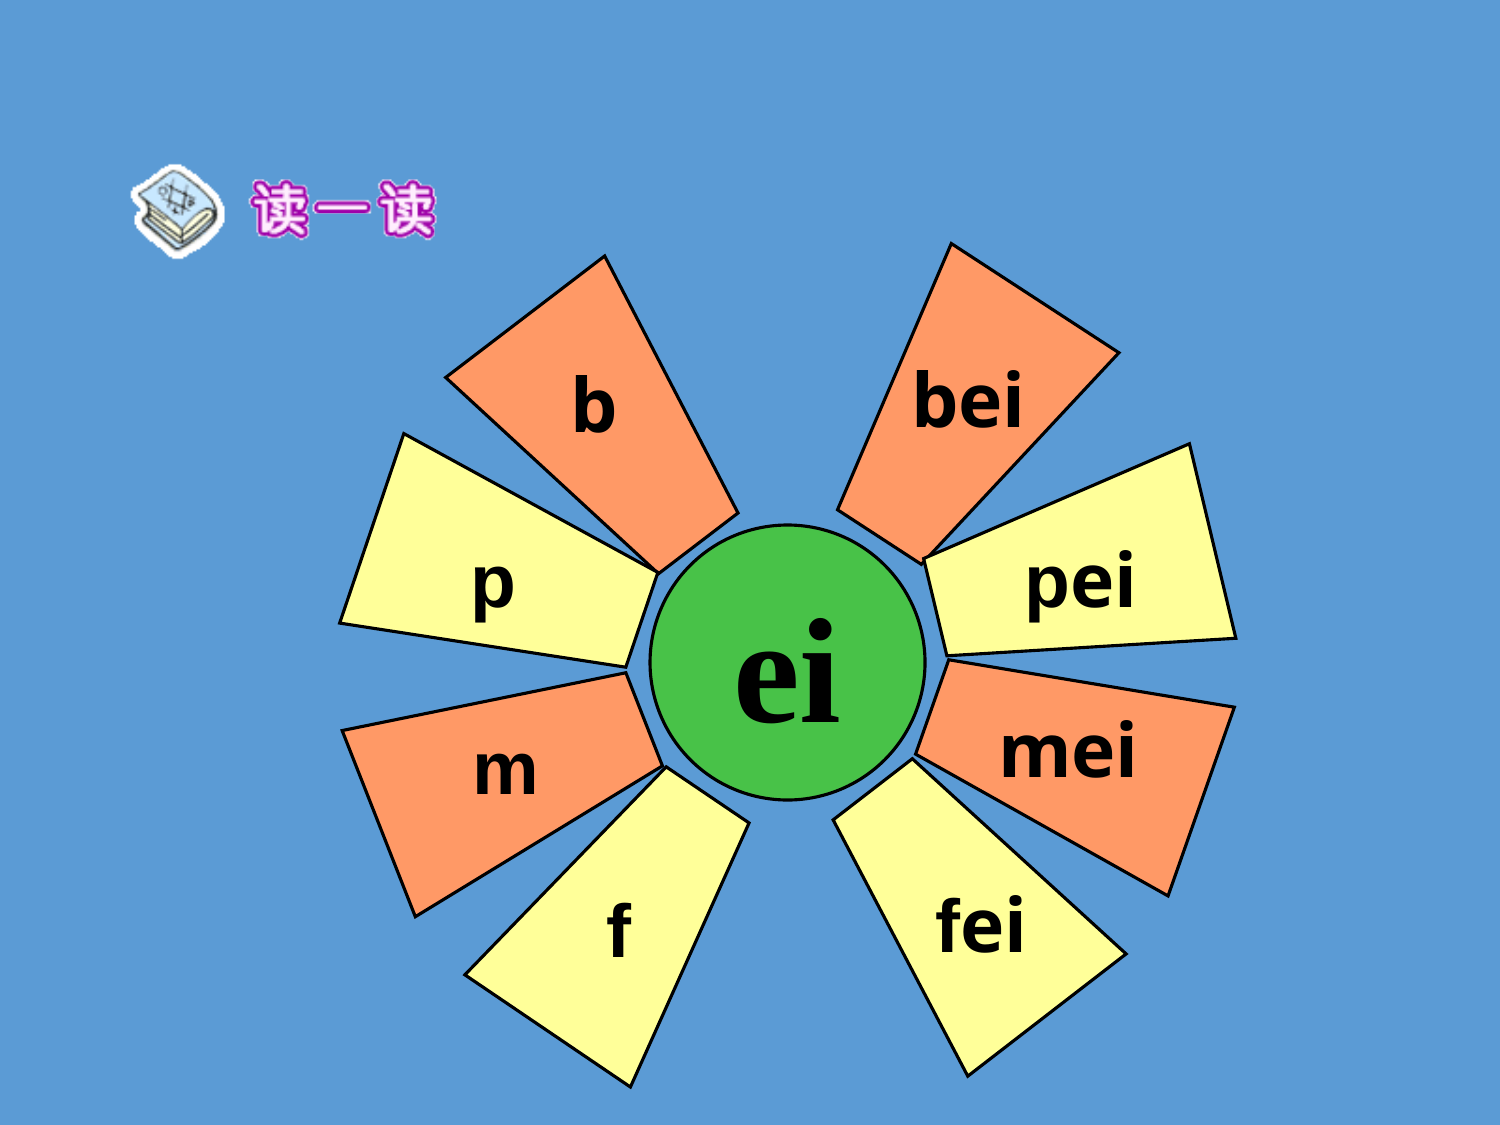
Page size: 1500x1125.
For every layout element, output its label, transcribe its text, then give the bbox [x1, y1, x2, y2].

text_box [931, 474, 1218, 675]
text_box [857, 274, 1076, 561]
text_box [369, 672, 655, 873]
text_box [924, 655, 1210, 856]
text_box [527, 770, 728, 1056]
text_box ei [650, 525, 925, 801]
picture [120, 161, 450, 263]
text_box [859, 759, 1088, 1045]
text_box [511, 287, 712, 573]
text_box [364, 474, 650, 675]
